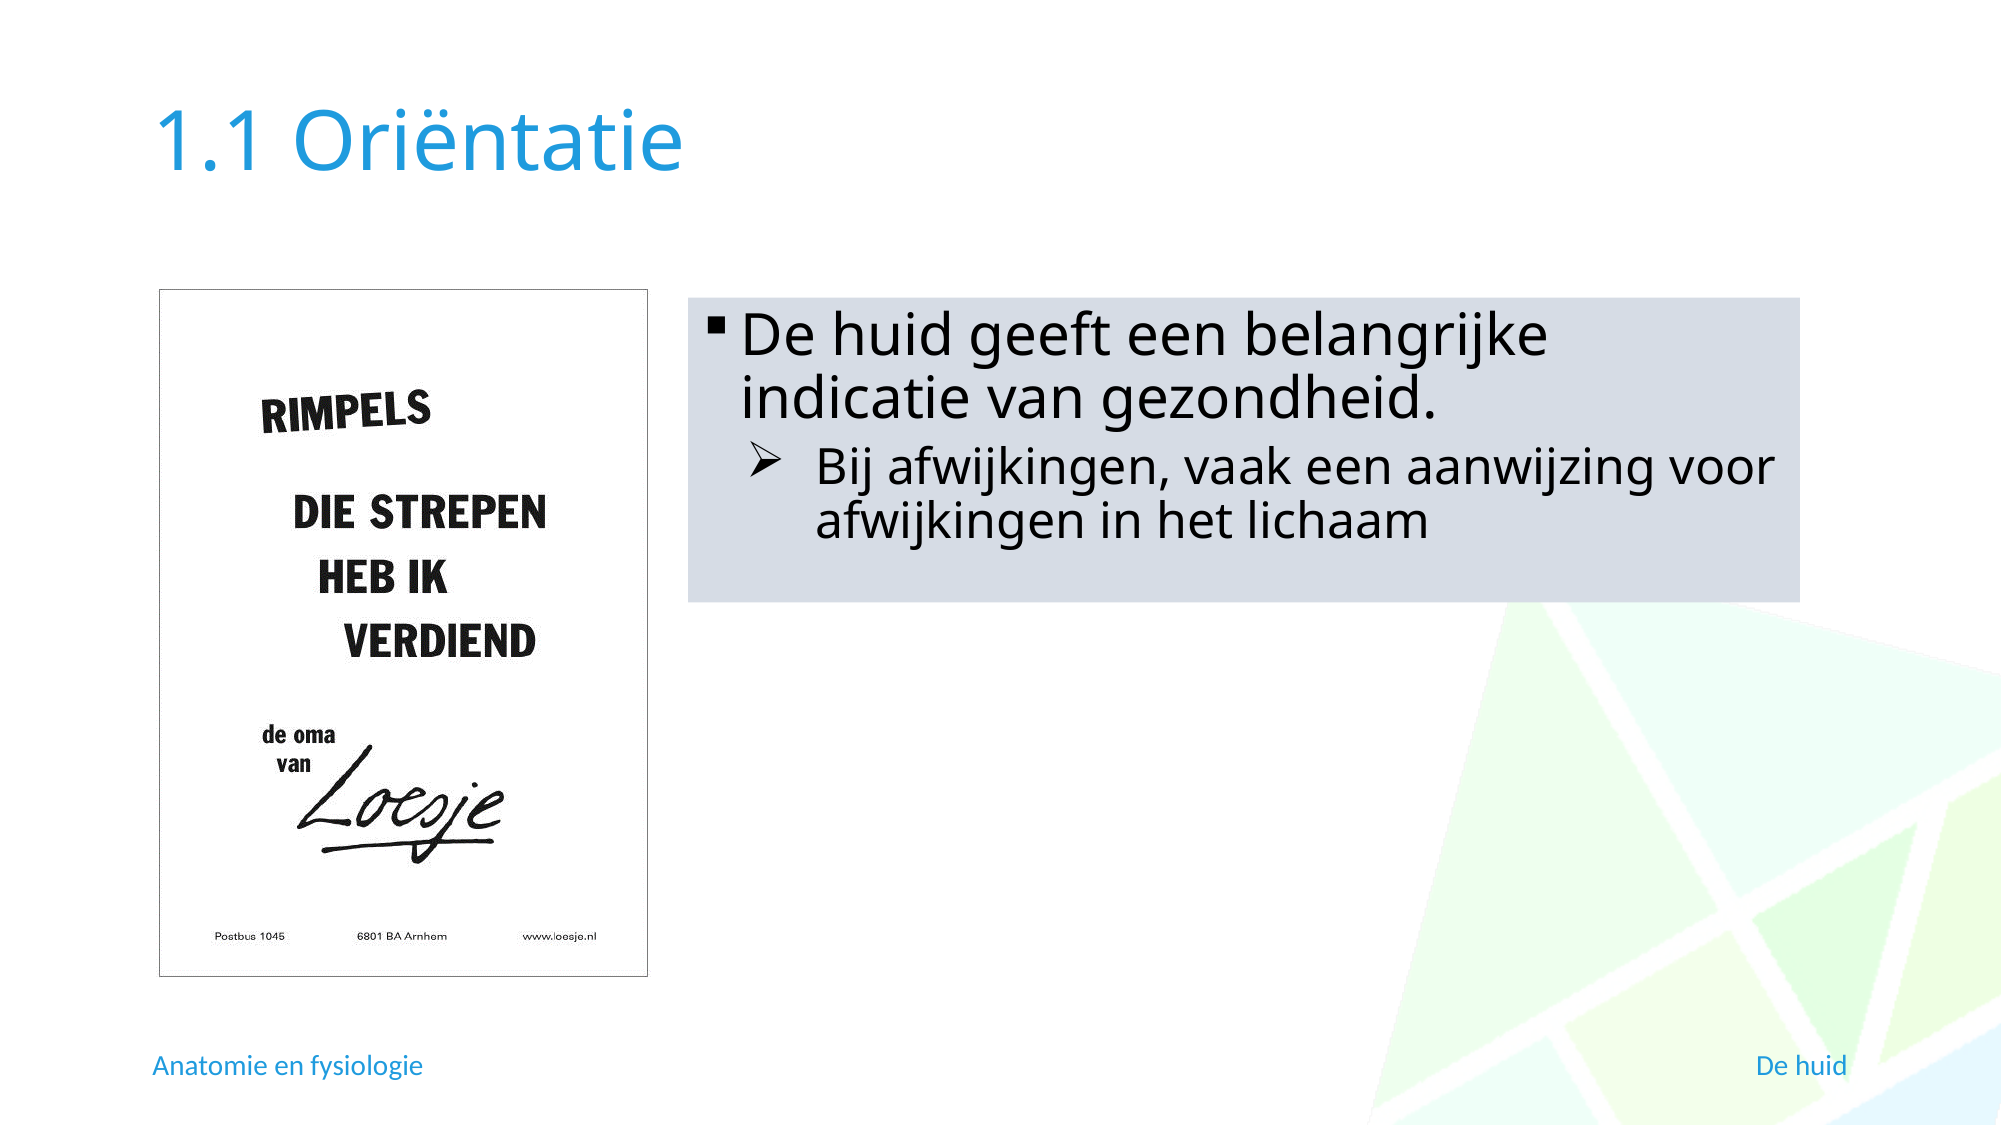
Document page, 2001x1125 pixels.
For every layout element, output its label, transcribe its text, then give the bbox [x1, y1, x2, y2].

title 1.1 Oriëntatie [137, 59, 1863, 228]
list De huid geeft een belangrijke indicatie van gezondheid. Bij afwijkingen, vaak een aanwijzing voor afwijkingen in het lichaam [688, 297, 1800, 603]
list De huid [1412, 1042, 1863, 1103]
list Anatomie en fysiologie [137, 1042, 588, 1103]
picture [148, 280, 657, 986]
